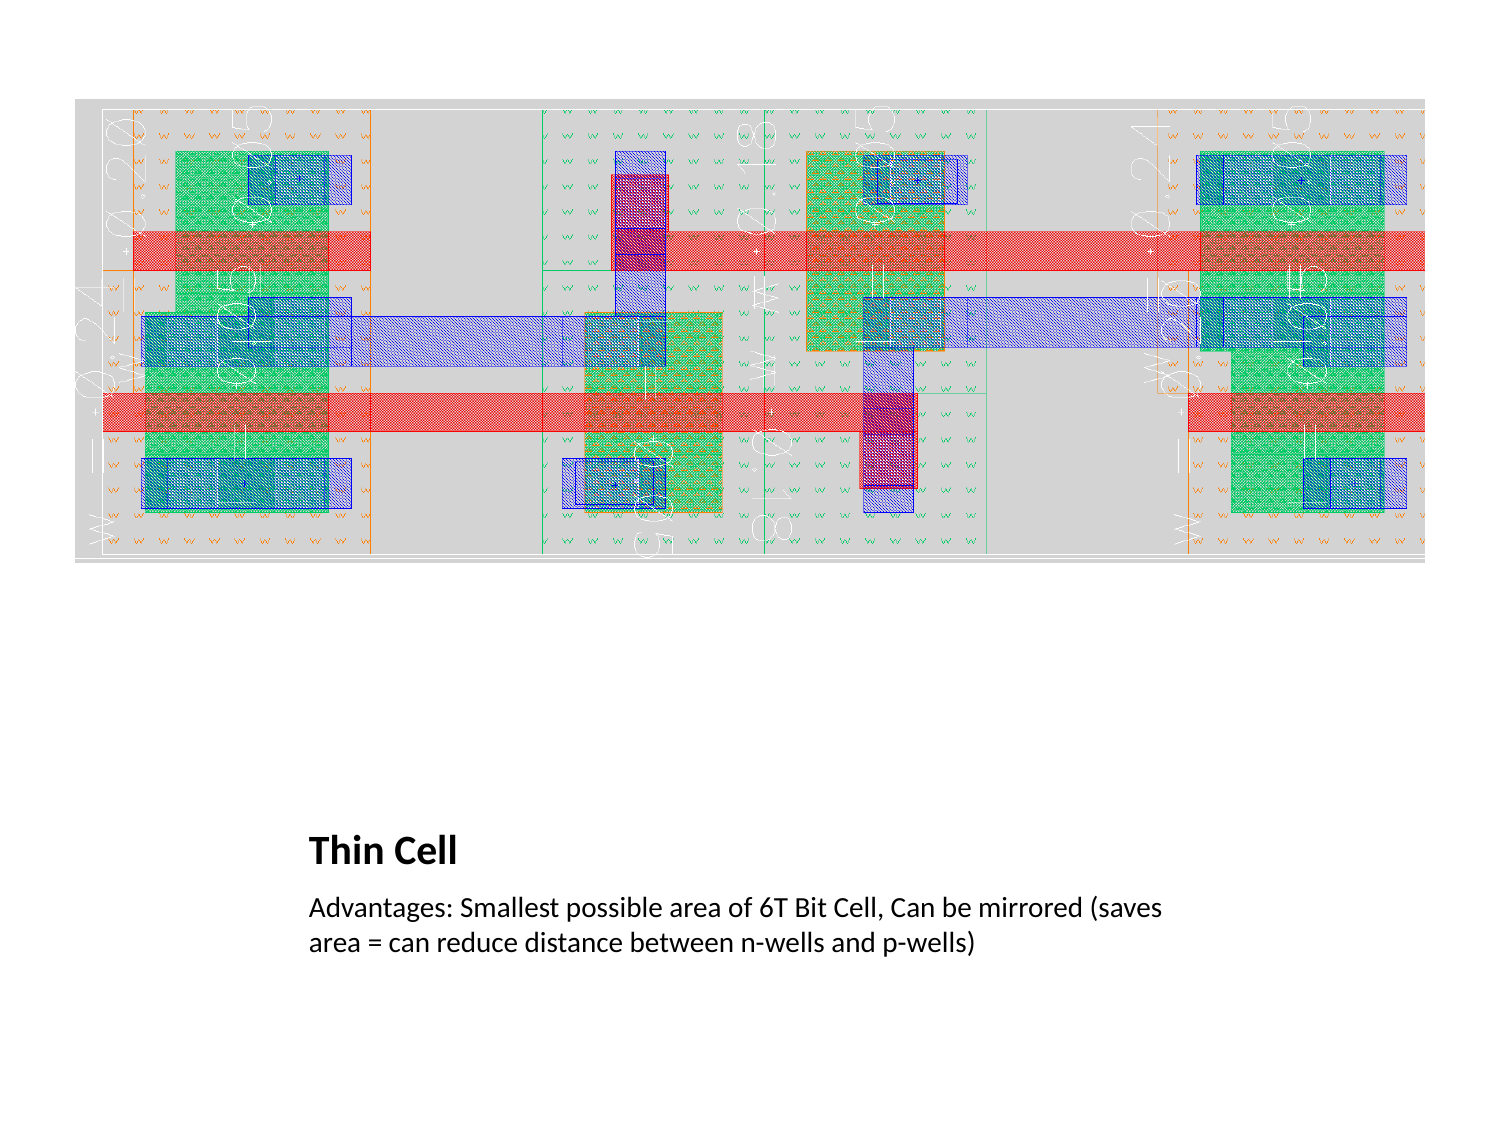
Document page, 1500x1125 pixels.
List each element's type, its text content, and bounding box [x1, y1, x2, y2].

list Advantages: Smallest possible area of 6T Bit Cell, Can be mirrored (saves area = can reduce distance between n-wells and p-wells) [294, 880, 1194, 1013]
picture [74, 99, 1426, 563]
title Thin Cell [294, 787, 1194, 880]
